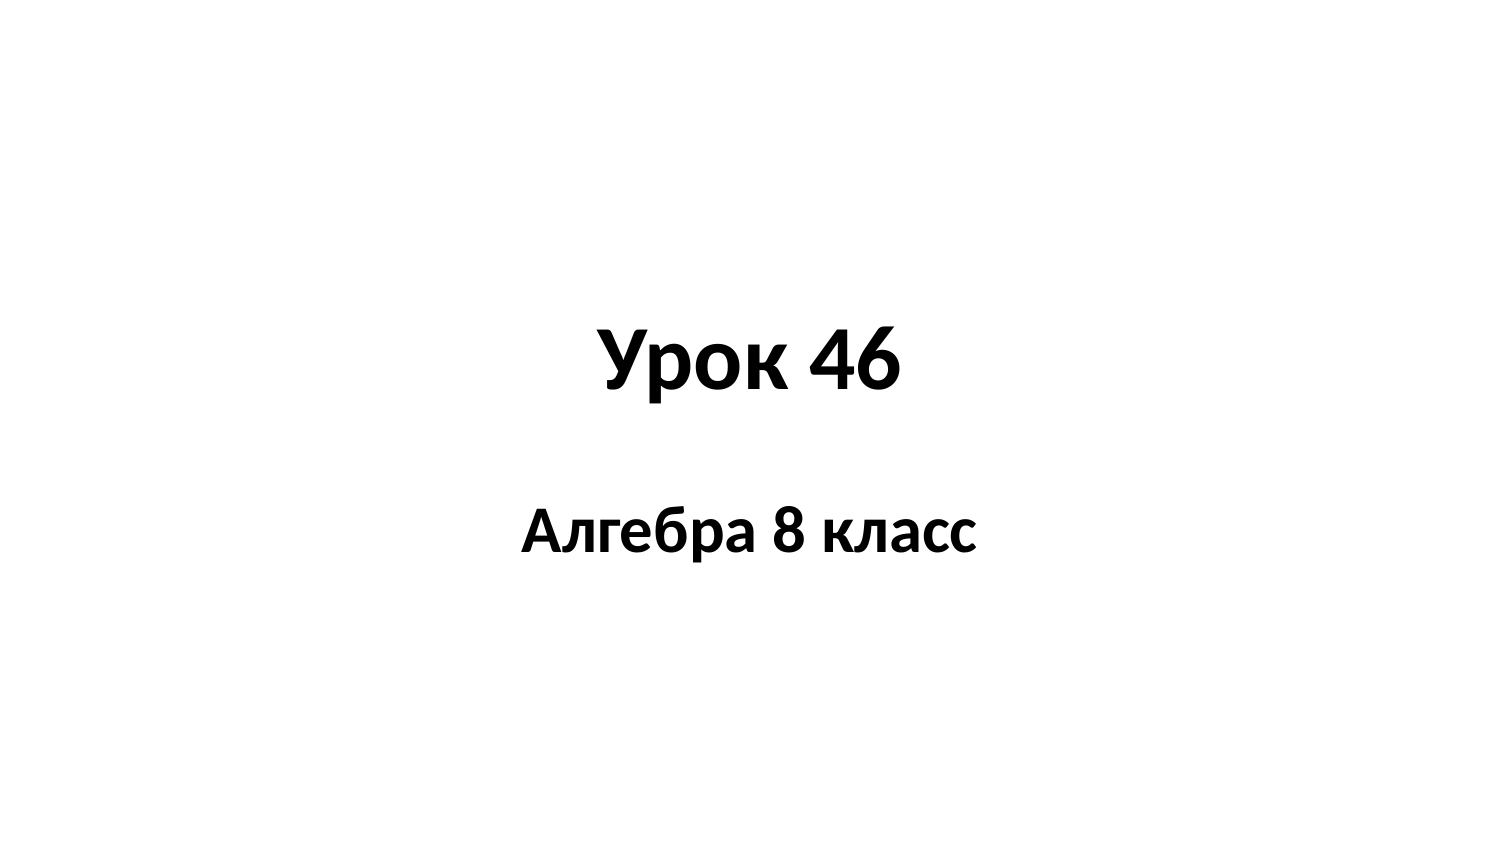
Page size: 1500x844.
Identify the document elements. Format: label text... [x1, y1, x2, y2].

title Урок 46 [112, 262, 1388, 443]
subtitle Алгебра 8 класс [225, 478, 1275, 694]
